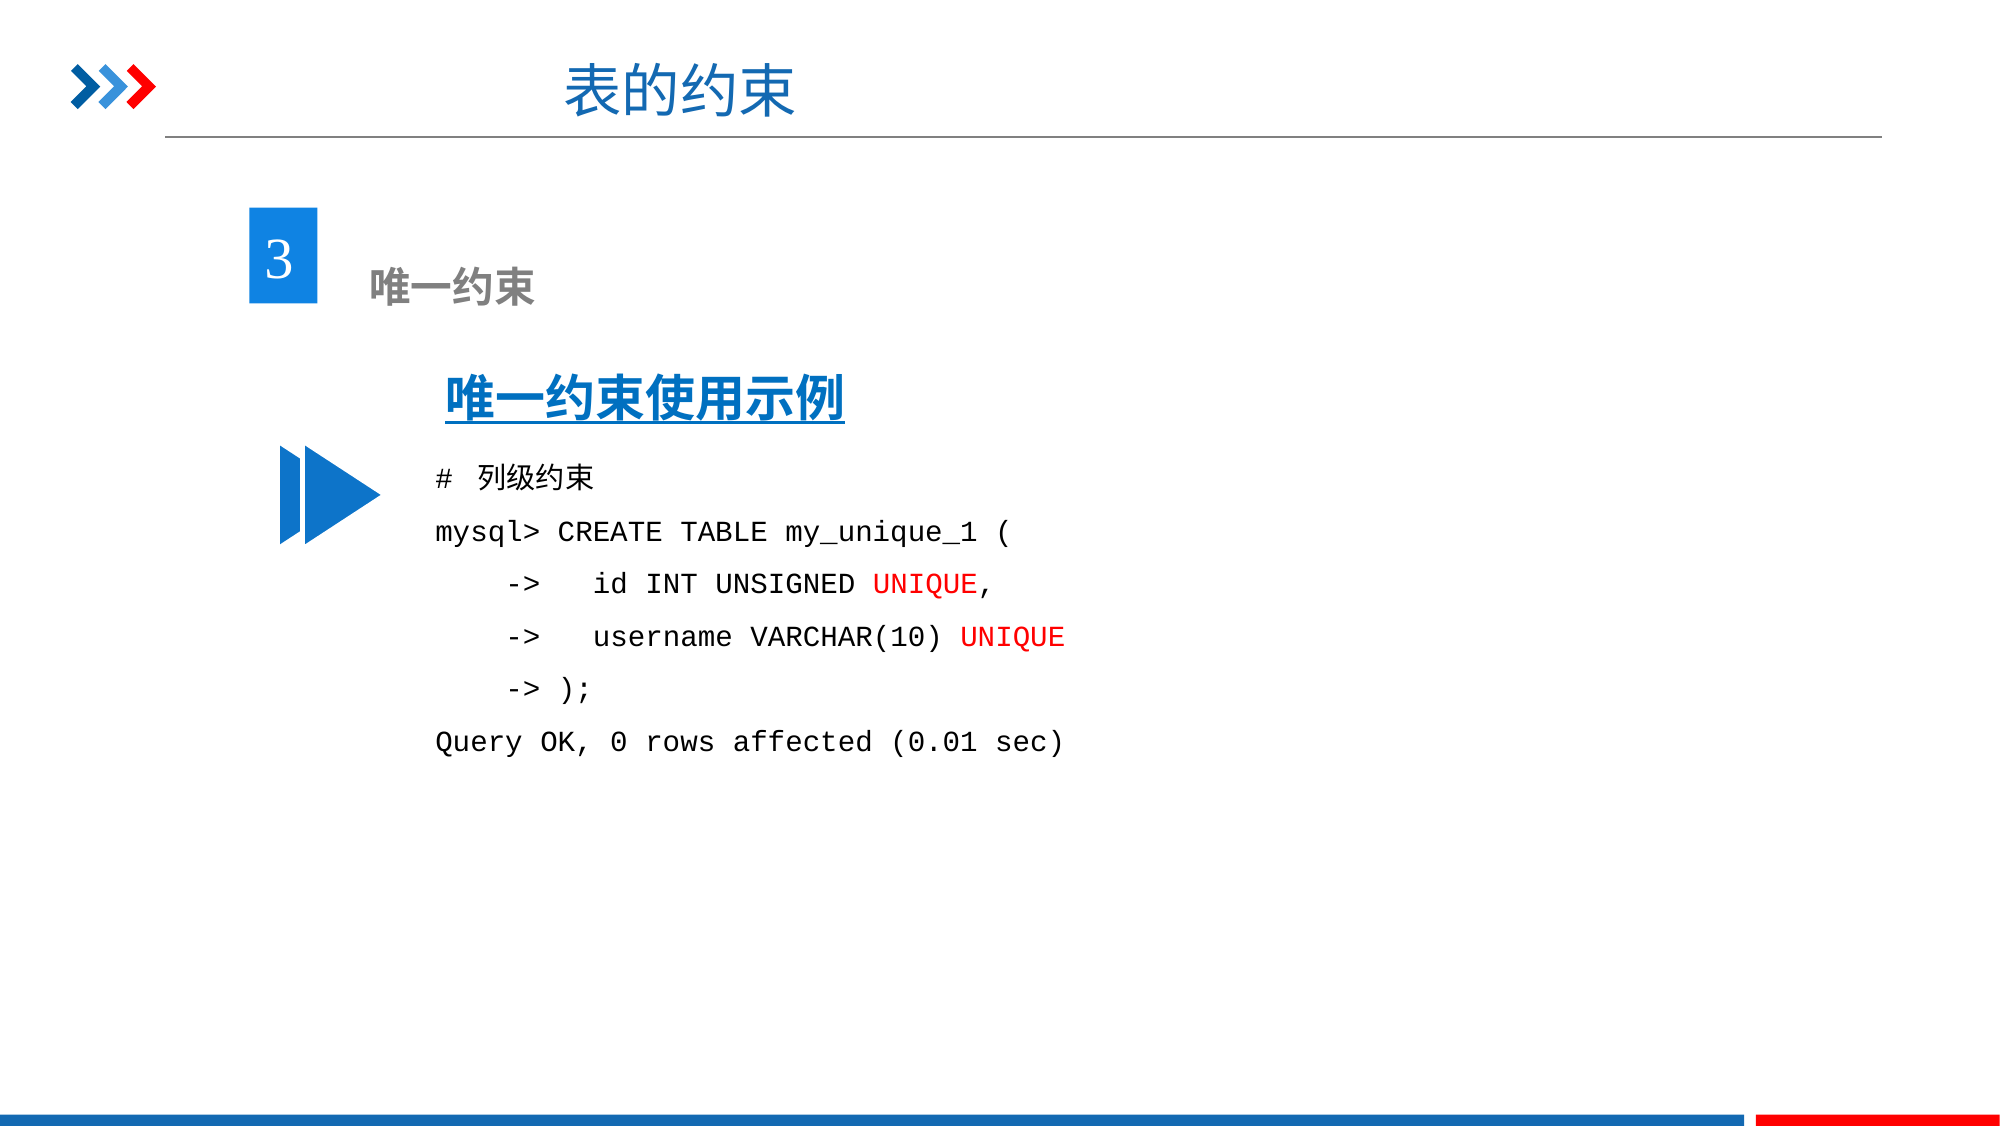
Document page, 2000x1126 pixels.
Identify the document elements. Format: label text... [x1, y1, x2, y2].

title 表的约束 [521, 25, 1296, 153]
text_box 唯一约束 [319, 245, 1092, 320]
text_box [382, 358, 1666, 769]
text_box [249, 207, 318, 304]
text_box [277, 440, 386, 550]
